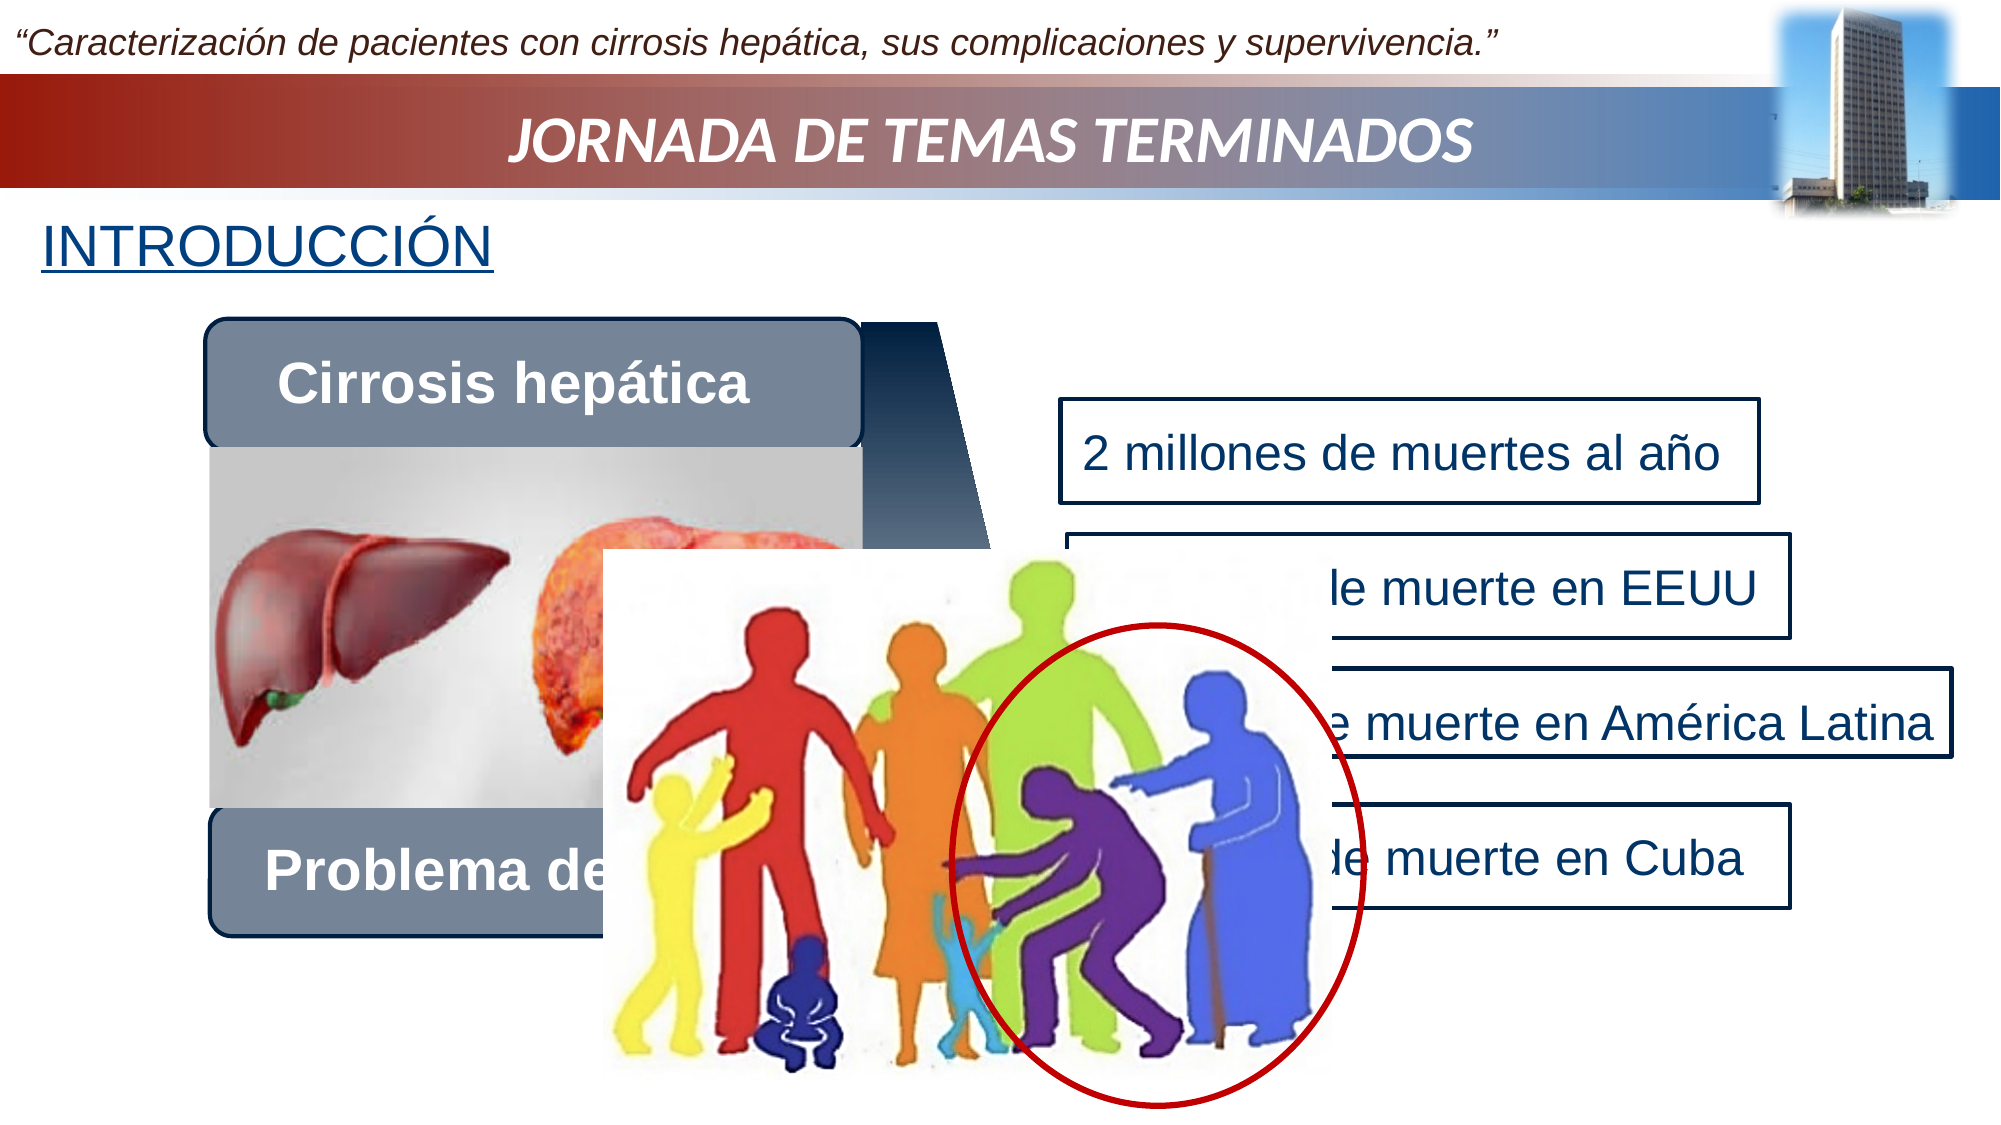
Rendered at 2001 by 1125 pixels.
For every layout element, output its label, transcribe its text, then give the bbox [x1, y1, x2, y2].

text_box [1058, 397, 1761, 505]
text_box [1065, 532, 1792, 548]
text_box [1337, 623, 1792, 640]
text_box [1337, 742, 1366, 989]
text_box INTRODUCCIÓN [26, 200, 519, 286]
picture [208, 447, 1333, 1081]
text_box 7ma causa de muerte en EEUU [1330, 548, 1825, 623]
title JORNADA DE TEMAS TERMINADOS [183, 89, 1800, 183]
text_box 5ta causa de muerte en América Latina [1337, 683, 2000, 758]
text_box [1079, 1090, 1237, 1108]
text_box “Caracterización de pacientes con cirrosis hepática, sus complicaciones y supervivencia.” [0, 10, 1697, 71]
text_box Cirrosis hepática [262, 338, 766, 423]
text_box [203, 316, 865, 446]
text_box [207, 815, 597, 939]
text_box [1359, 802, 1792, 910]
text_box 2 millones de muertes al año [1067, 413, 1760, 488]
text_box 9na causa de muerte en Cuba [1362, 818, 1791, 894]
text_box [1337, 666, 1954, 683]
text_box [858, 319, 993, 548]
picture [1783, 22, 1949, 200]
text_box Problema de salud [250, 824, 597, 909]
